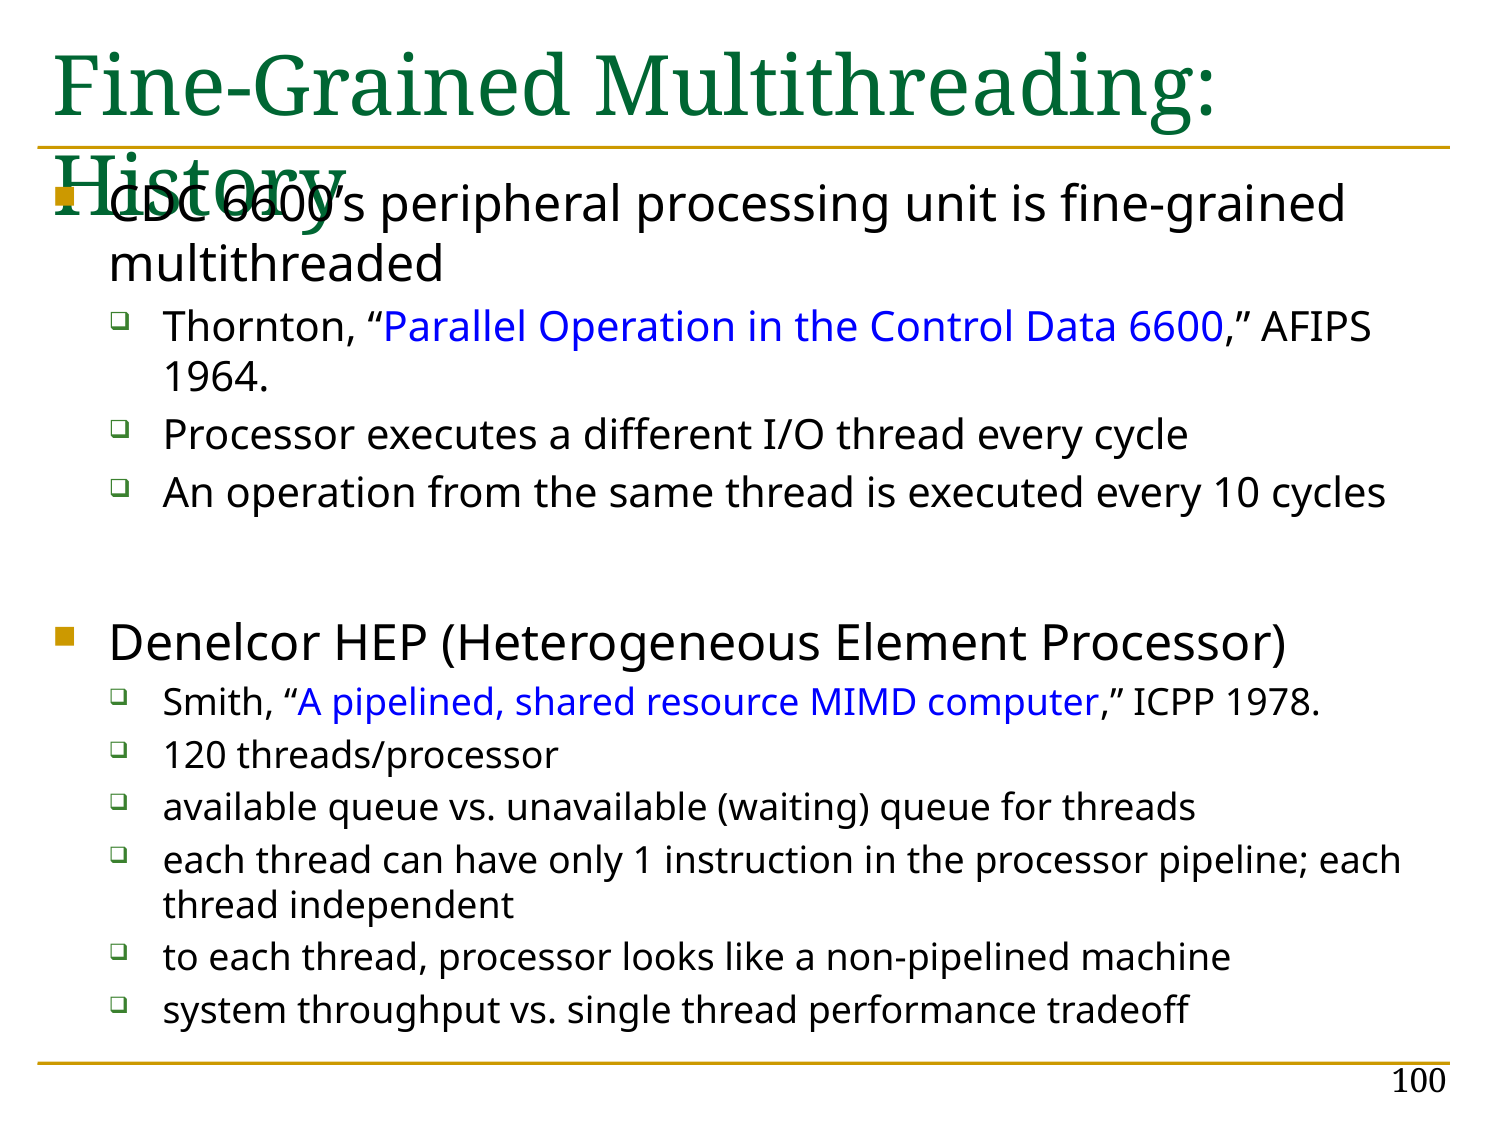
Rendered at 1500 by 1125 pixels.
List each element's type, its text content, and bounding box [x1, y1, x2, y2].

title Fine-Grained Multithreading: History [37, 24, 1450, 163]
slide_number 100 [1111, 1036, 1462, 1112]
list CDC 6600’s peripheral processing unit is fine-grained multithreaded Thornton, “Parallel Operation in the Control Data 6600,” AFIPS 1964. Processor executes a different I/O thread every cycle An operation from the same thread is executed every 10 cycles Denelcor HEP (Heterogeneous Element Processor) Smith, “A pipelined, shared resource MIMD computer,” ICPP 1978. 120 threads/processor available queue vs. unavailable (waiting) queue for threads each thread can have only 1 instruction in the processor pipeline; each thread independent to each thread, processor looks like a non-pipelined machine system throughput vs. single thread performance tradeoff [37, 163, 1500, 1016]
